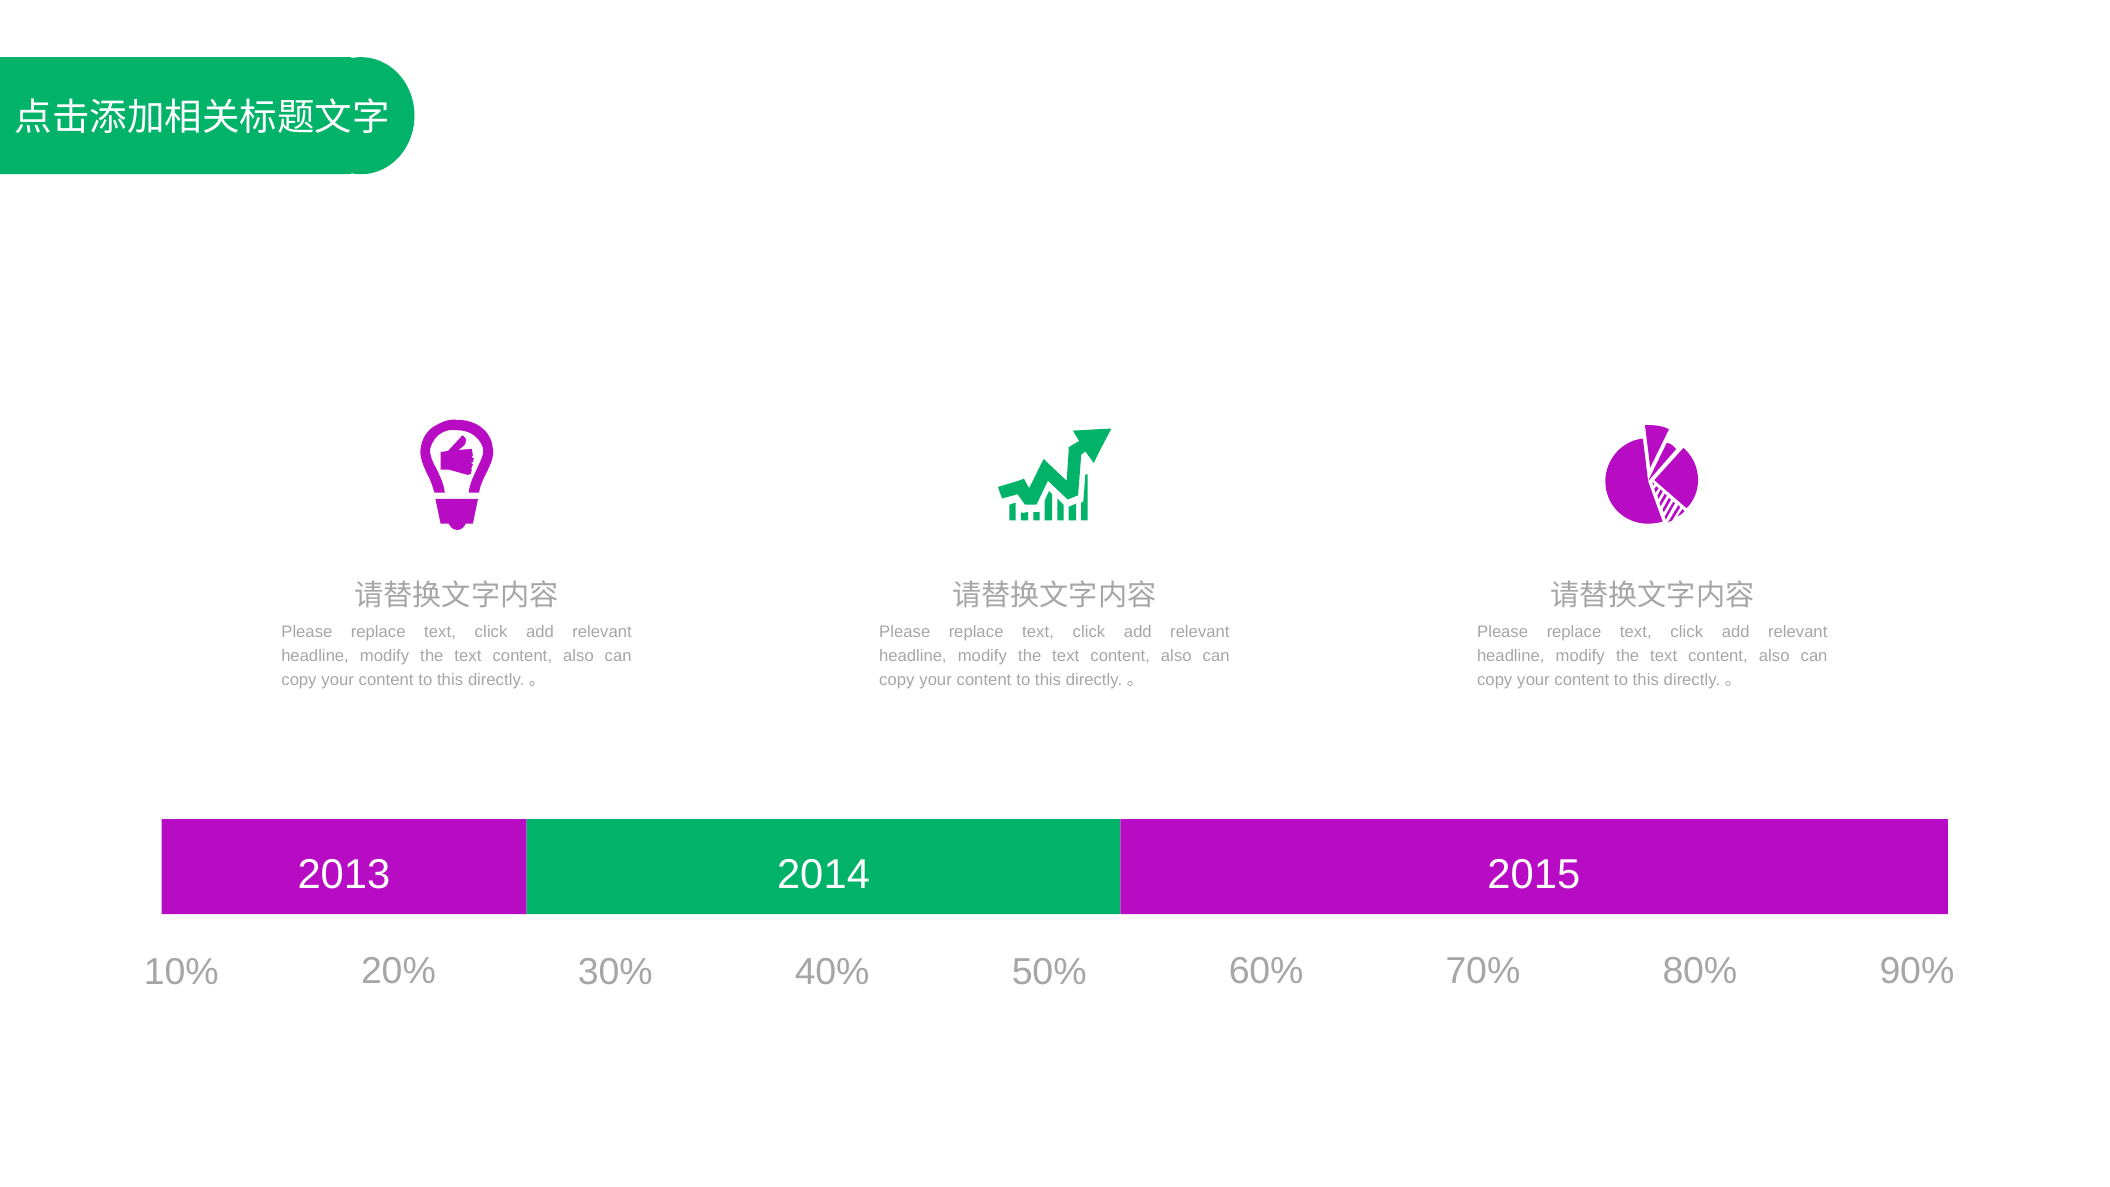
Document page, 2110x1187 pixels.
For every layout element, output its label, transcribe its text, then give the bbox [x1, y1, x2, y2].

text_box 30% [563, 930, 668, 1000]
text_box 60% [1213, 929, 1319, 999]
text_box [1068, 503, 1077, 521]
text_box [1044, 491, 1053, 521]
text_box [997, 428, 1112, 505]
text_box [1644, 425, 1669, 468]
text_box 2013 [161, 818, 526, 915]
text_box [864, 561, 1245, 698]
text_box 10% [129, 930, 234, 1000]
text_box [1081, 474, 1088, 521]
text_box 2014 [526, 818, 1119, 915]
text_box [266, 561, 647, 698]
text_box [1654, 447, 1699, 509]
text_box [1033, 510, 1040, 521]
text_box 50% [997, 930, 1102, 1000]
text_box 点击添加相关标题文字 [0, 85, 415, 146]
text_box [1667, 505, 1685, 523]
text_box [1462, 561, 1843, 698]
text_box 2015 [1119, 818, 1949, 915]
text_box 80% [1647, 929, 1753, 999]
text_box 70% [1430, 929, 1536, 999]
text_box [420, 419, 494, 493]
text_box [1605, 438, 1677, 524]
text_box 40% [780, 930, 885, 999]
text_box [435, 498, 479, 530]
text_box [1009, 502, 1016, 521]
text_box [1020, 510, 1029, 521]
text_box 90% [1864, 929, 1970, 999]
text_box [1057, 498, 1064, 521]
text_box 20% [346, 929, 451, 999]
